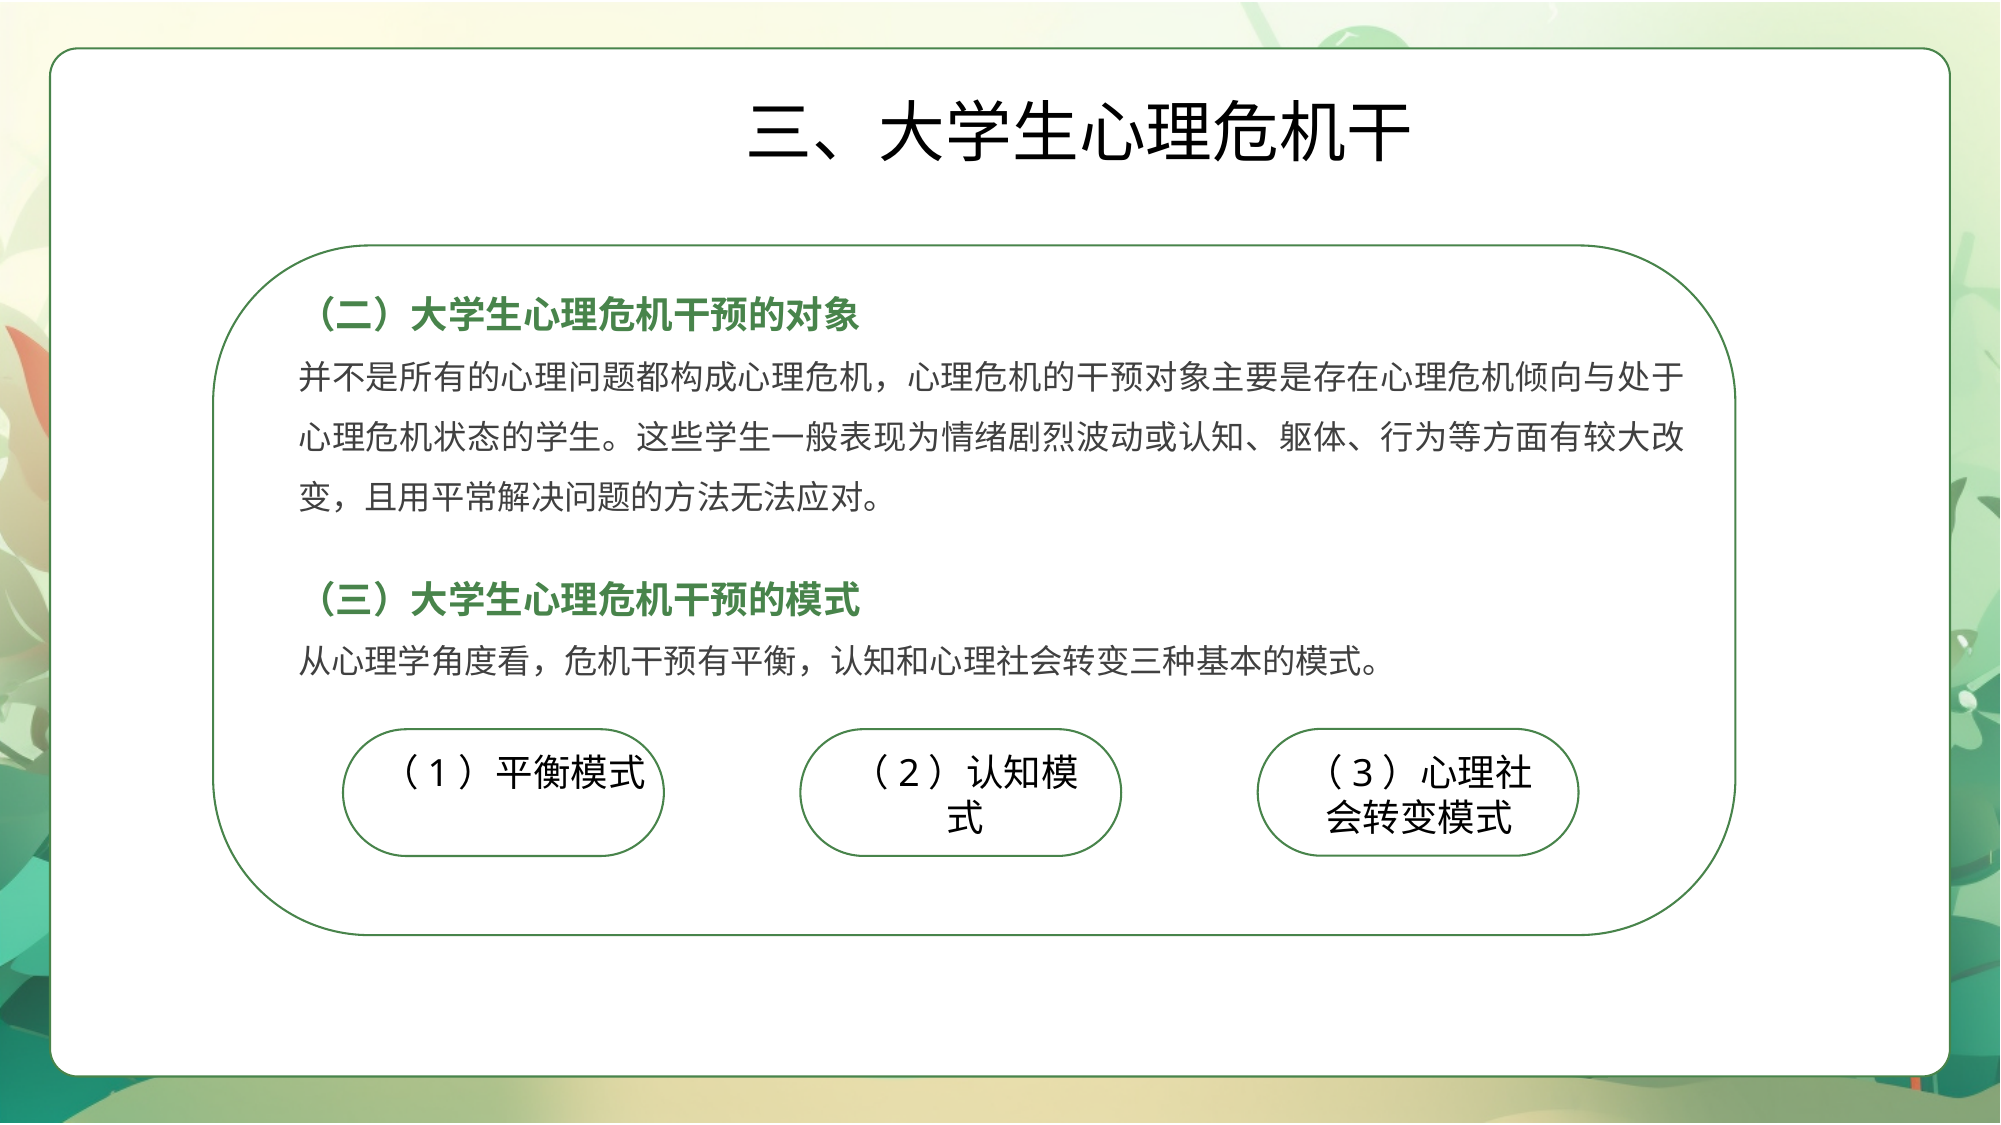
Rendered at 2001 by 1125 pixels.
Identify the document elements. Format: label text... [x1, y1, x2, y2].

text_box 三、大学生心理危机干 [459, 82, 1700, 177]
picture [0, 2, 2000, 1123]
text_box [213, 245, 1736, 936]
